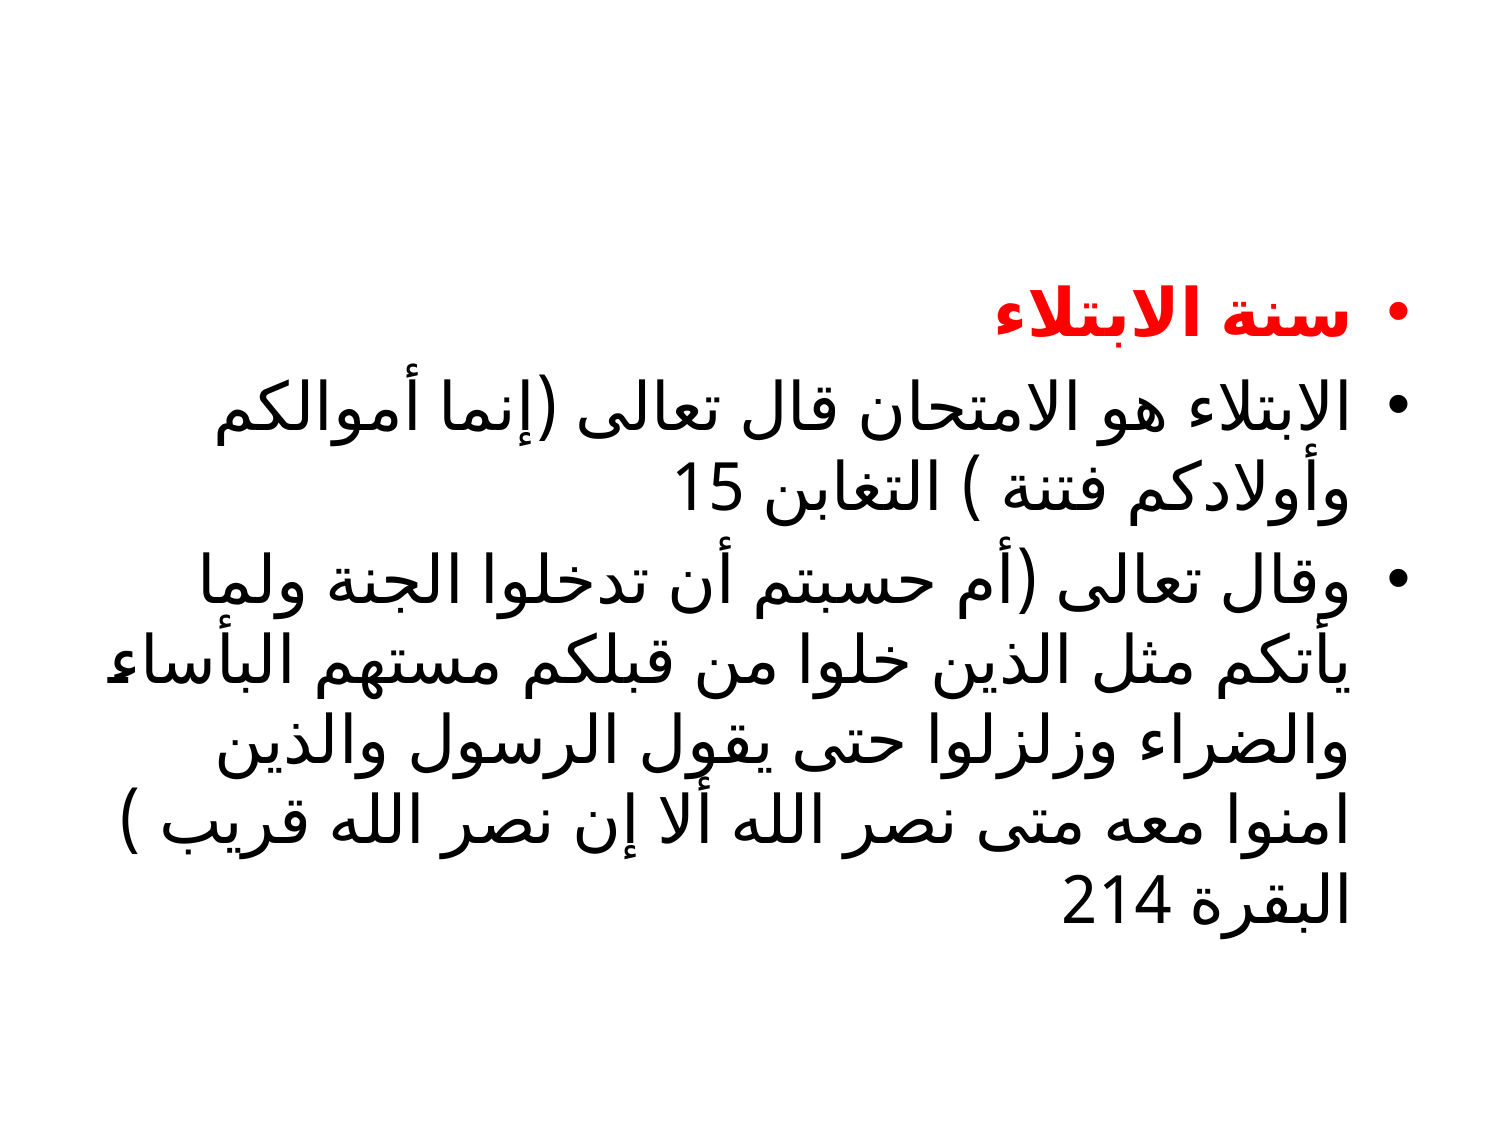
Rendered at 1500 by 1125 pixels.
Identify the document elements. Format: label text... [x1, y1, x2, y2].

list سنة الابتلاء الابتلاء هو الامتحان قال تعالى (إنما أموالكم وأولادكم فتنة ) التغابن 15 وقال تعالى (أم حسبتم أن تدخلوا الجنة ولما يأتكم مثل الذين خلوا من قبلكم مستهم البأساء والضراء وزلزلوا حتى يقول الرسول والذين امنوا معه متى نصر الله ألا إن نصر الله قريب ) البقرة 214 [75, 262, 1425, 1005]
